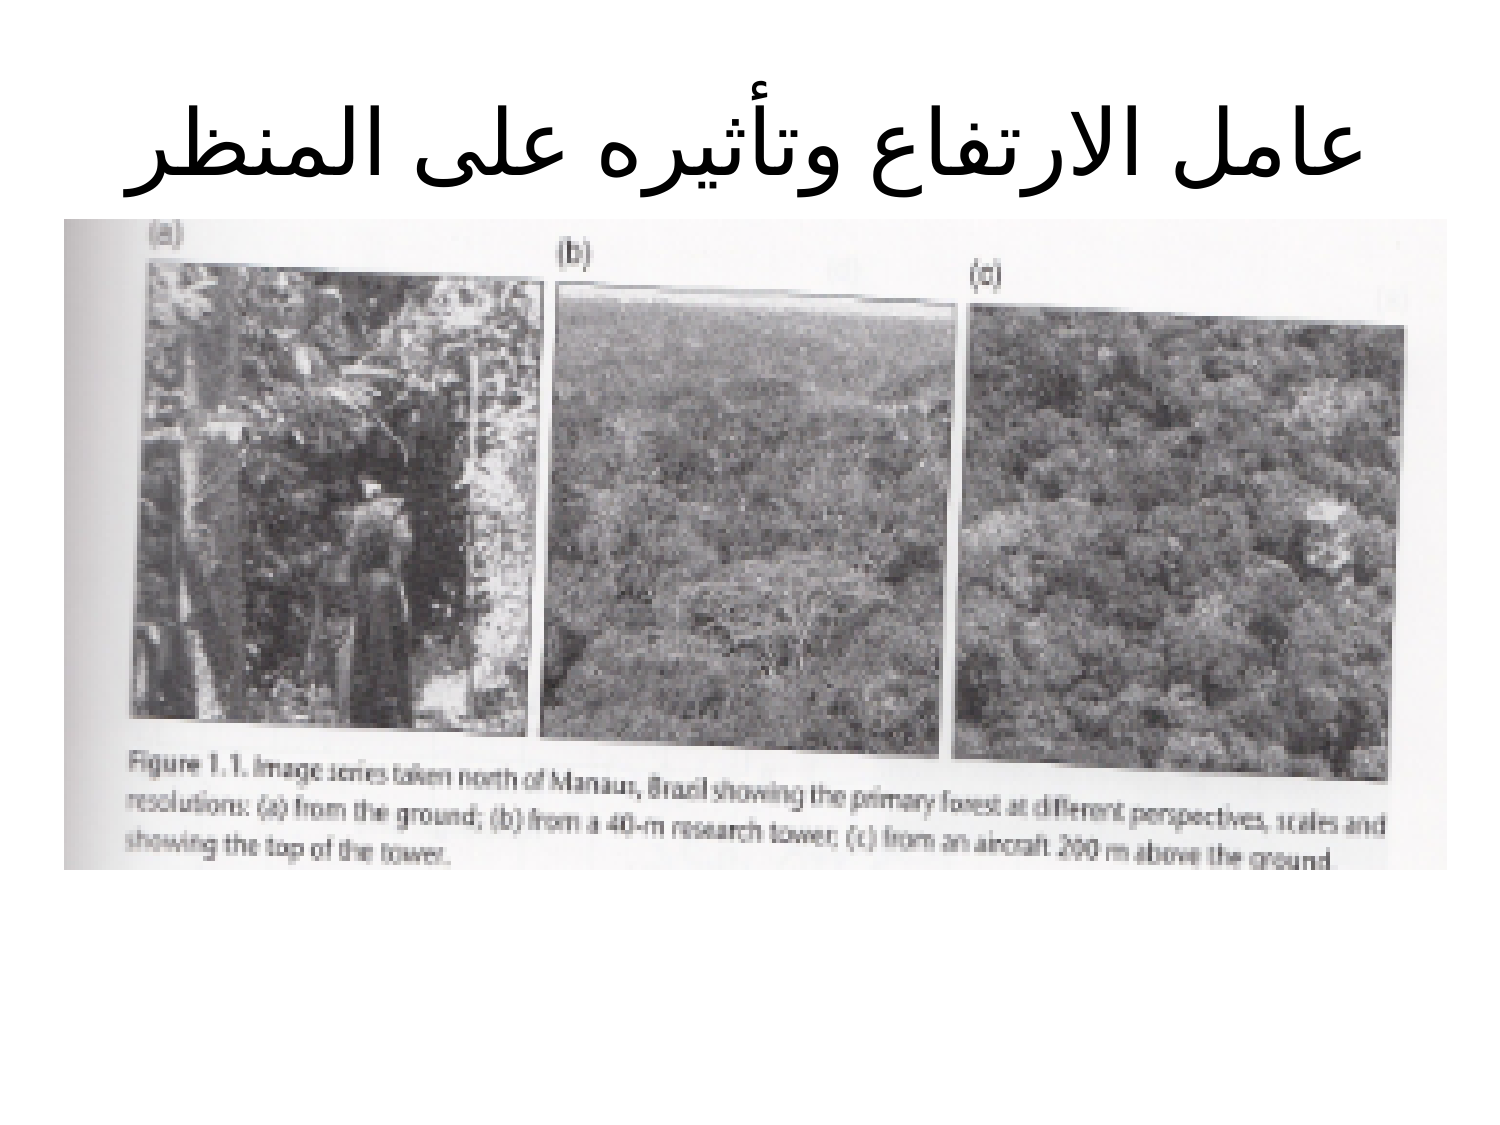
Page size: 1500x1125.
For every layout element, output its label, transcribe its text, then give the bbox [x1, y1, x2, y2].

picture [64, 219, 1448, 870]
title عامل الارتفاع وتأثيره على المنظر [75, 45, 1425, 218]
